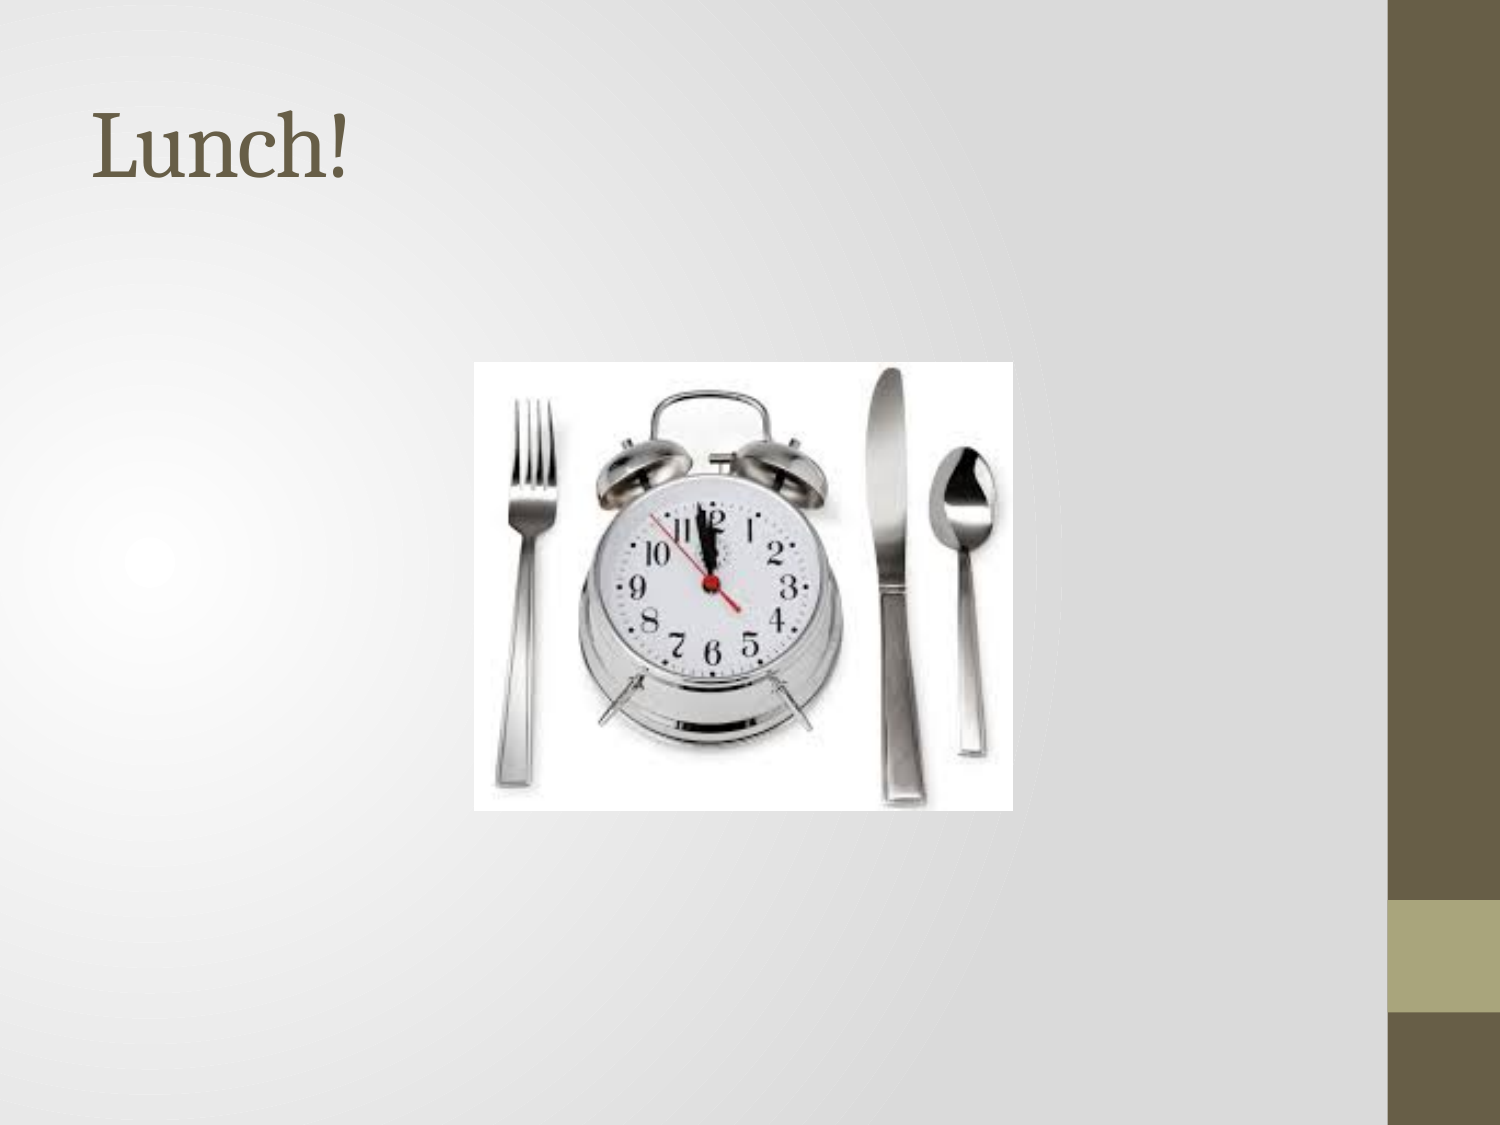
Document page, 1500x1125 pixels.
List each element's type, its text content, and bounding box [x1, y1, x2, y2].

title Lunch! [75, 45, 1325, 233]
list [474, 361, 1013, 811]
